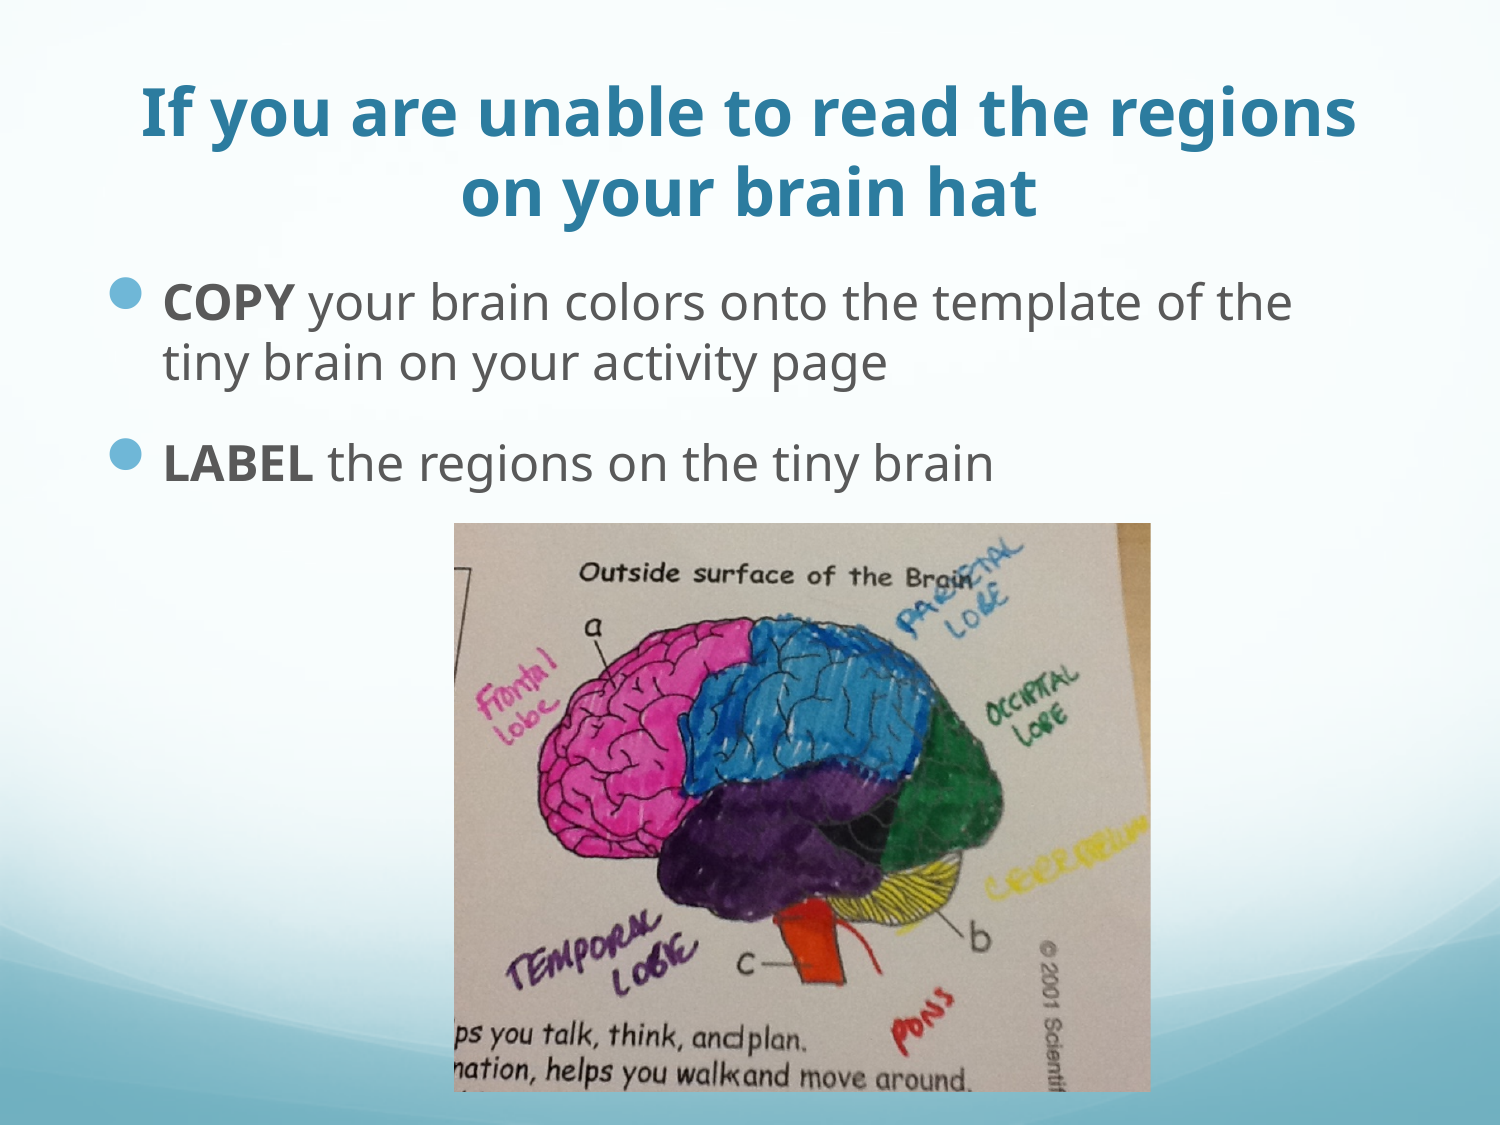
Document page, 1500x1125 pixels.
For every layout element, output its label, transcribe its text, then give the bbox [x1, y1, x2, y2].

list COPY your brain colors onto the template of the tiny brain on your activity page LABEL the regions on the tiny brain [90, 262, 1410, 975]
picture [454, 458, 1151, 1125]
title If you are unable to read the regions on your brain hat [90, 17, 1410, 237]
